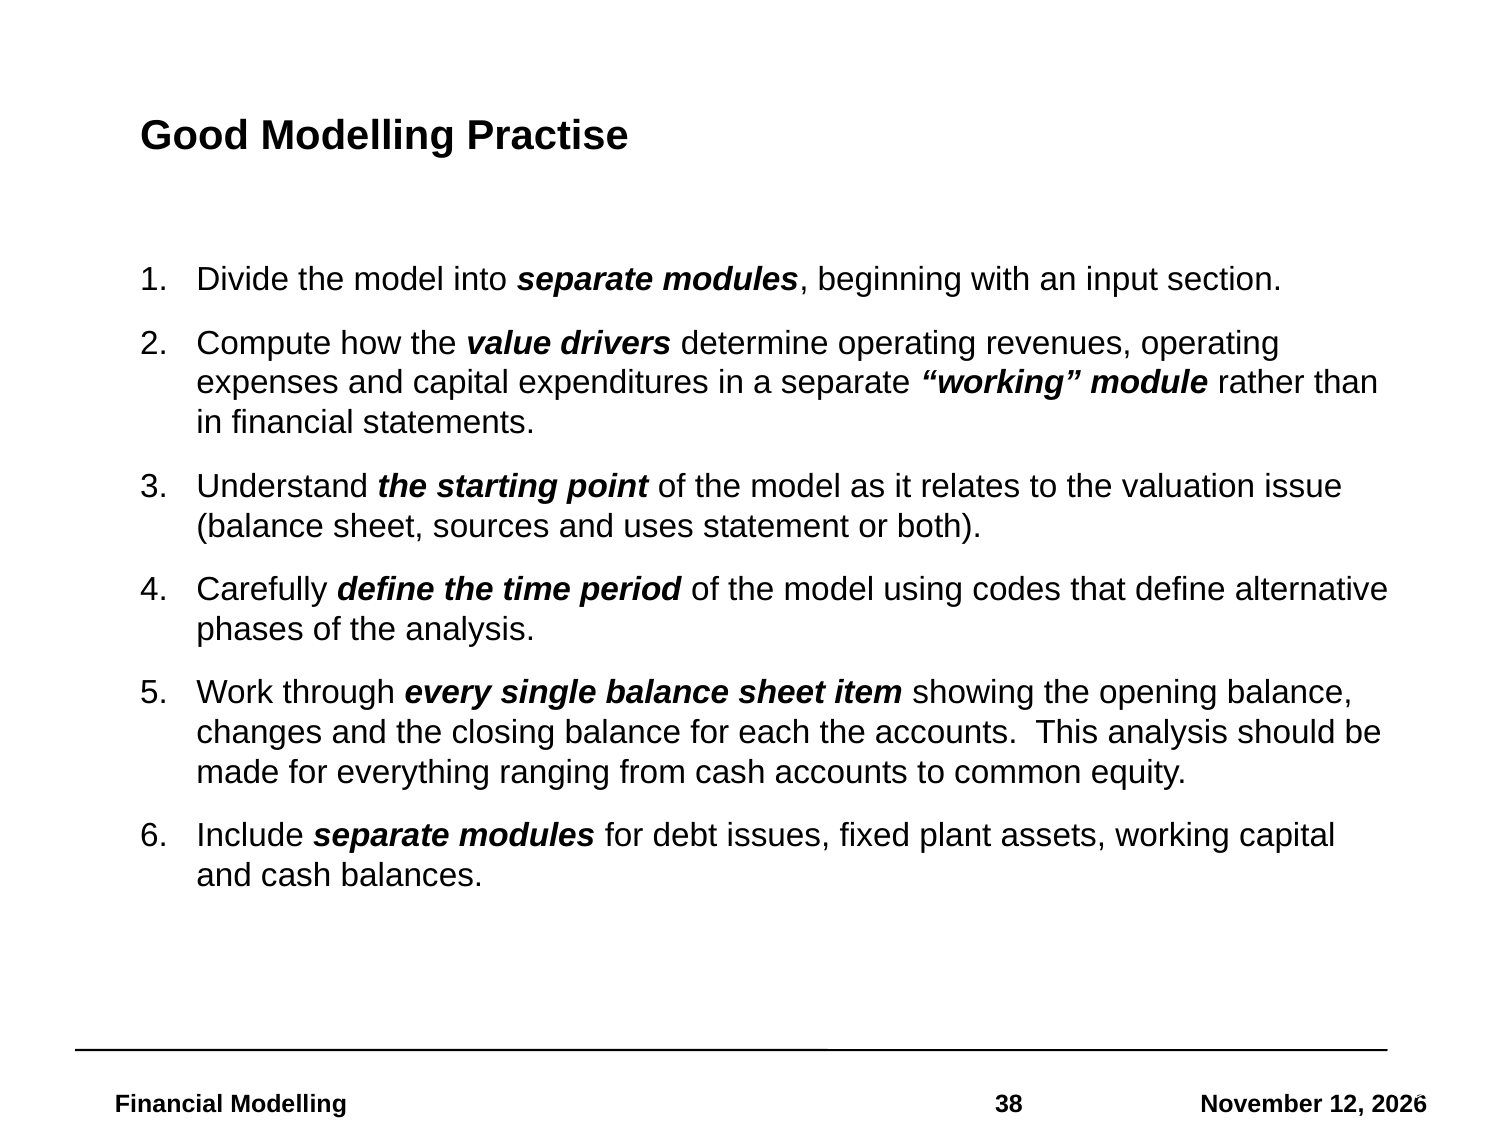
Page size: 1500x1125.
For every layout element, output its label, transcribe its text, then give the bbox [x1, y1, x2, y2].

list Divide the model into separate modules, beginning with an input section. Compute how the value drivers determine operating revenues, operating expenses and capital expenditures in a separate “working” module rather than in financial statements. Understand the starting point of the model as it relates to the valuation issue (balance sheet, sources and uses statement or both). Carefully define the time period of the model using codes that define alternative phases of the analysis. Work through every single balance sheet item showing the opening balance, changes and the closing balance for each the accounts. This analysis should be made for everything ranging from cash accounts to common equity. Include separate modules for debt issues, fixed plant assets, working capital and cash balances. [124, 249, 1413, 1001]
title Good Modelling Practise [124, 99, 1413, 226]
